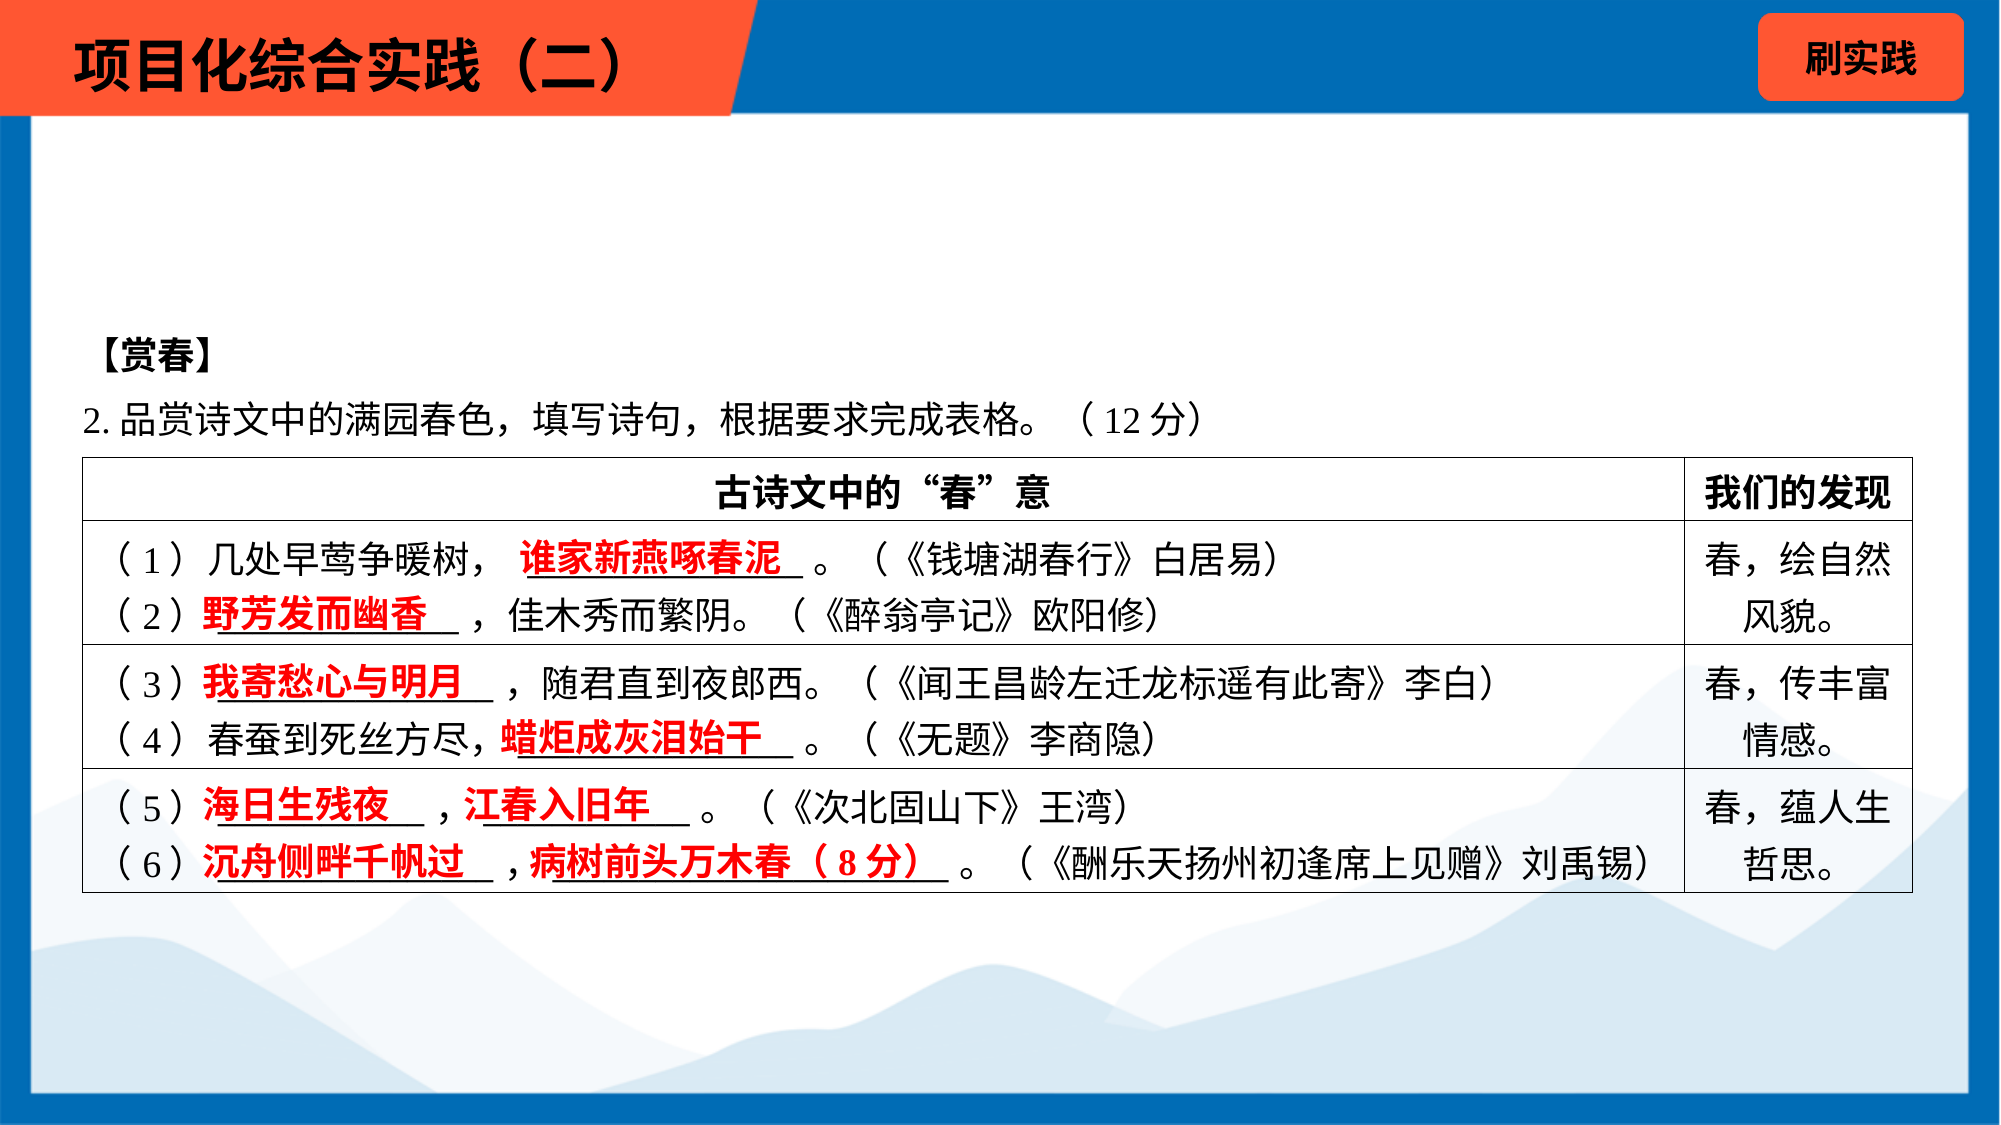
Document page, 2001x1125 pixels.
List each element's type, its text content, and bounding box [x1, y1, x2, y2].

table_cell （3）________________，随君直到夜郎西。（《闻王昌龄左迁龙标遥有此寄》李白） （4）春蚕到死丝方尽，________________。（《无题》李商隐） [83, 645, 1684, 768]
text_box 野芳发而幽香 [188, 579, 442, 631]
table_header 古诗文中的“春”意 [83, 458, 1684, 520]
table_cell 春，绘自然 风貌。 [1685, 521, 1912, 644]
table_cell 春，蕴人生 哲思。 [1685, 769, 1912, 892]
text_box 海日生残夜 [188, 770, 404, 823]
text_box 谁家新燕啄春泥 [505, 522, 796, 575]
table_cell 春，传丰富 情感。 [1685, 645, 1912, 768]
text_box 病树前头万木春（8分） [524, 827, 946, 879]
text_box 沉舟侧畔千帆过 [188, 827, 479, 879]
table_header 我们的发现 [1685, 458, 1912, 520]
text_box 江春入旧年 [449, 770, 665, 823]
table_cell （5）____________，____________。（《次北固山下》王湾） （6）________________，_______________________。（《酬乐天扬州初逢席上见赠》刘禹锡） [83, 769, 1684, 892]
table_cell （1）几处早莺争暖树， ________________。（《钱塘湖春行》白居易） （2）______________，佳木秀而繁阴。（《醉翁亭记》欧阳修） [83, 521, 1684, 644]
text_box 我寄愁心与明月 [188, 646, 479, 699]
picture [0, 0, 2000, 1125]
text_box 蜡炬成灰泪始干 [486, 703, 777, 755]
text_box 【赏春】 2.品赏诗文中的满园春色，填写诗句，根据要求完成表格。（12分） [82, 308, 1917, 436]
